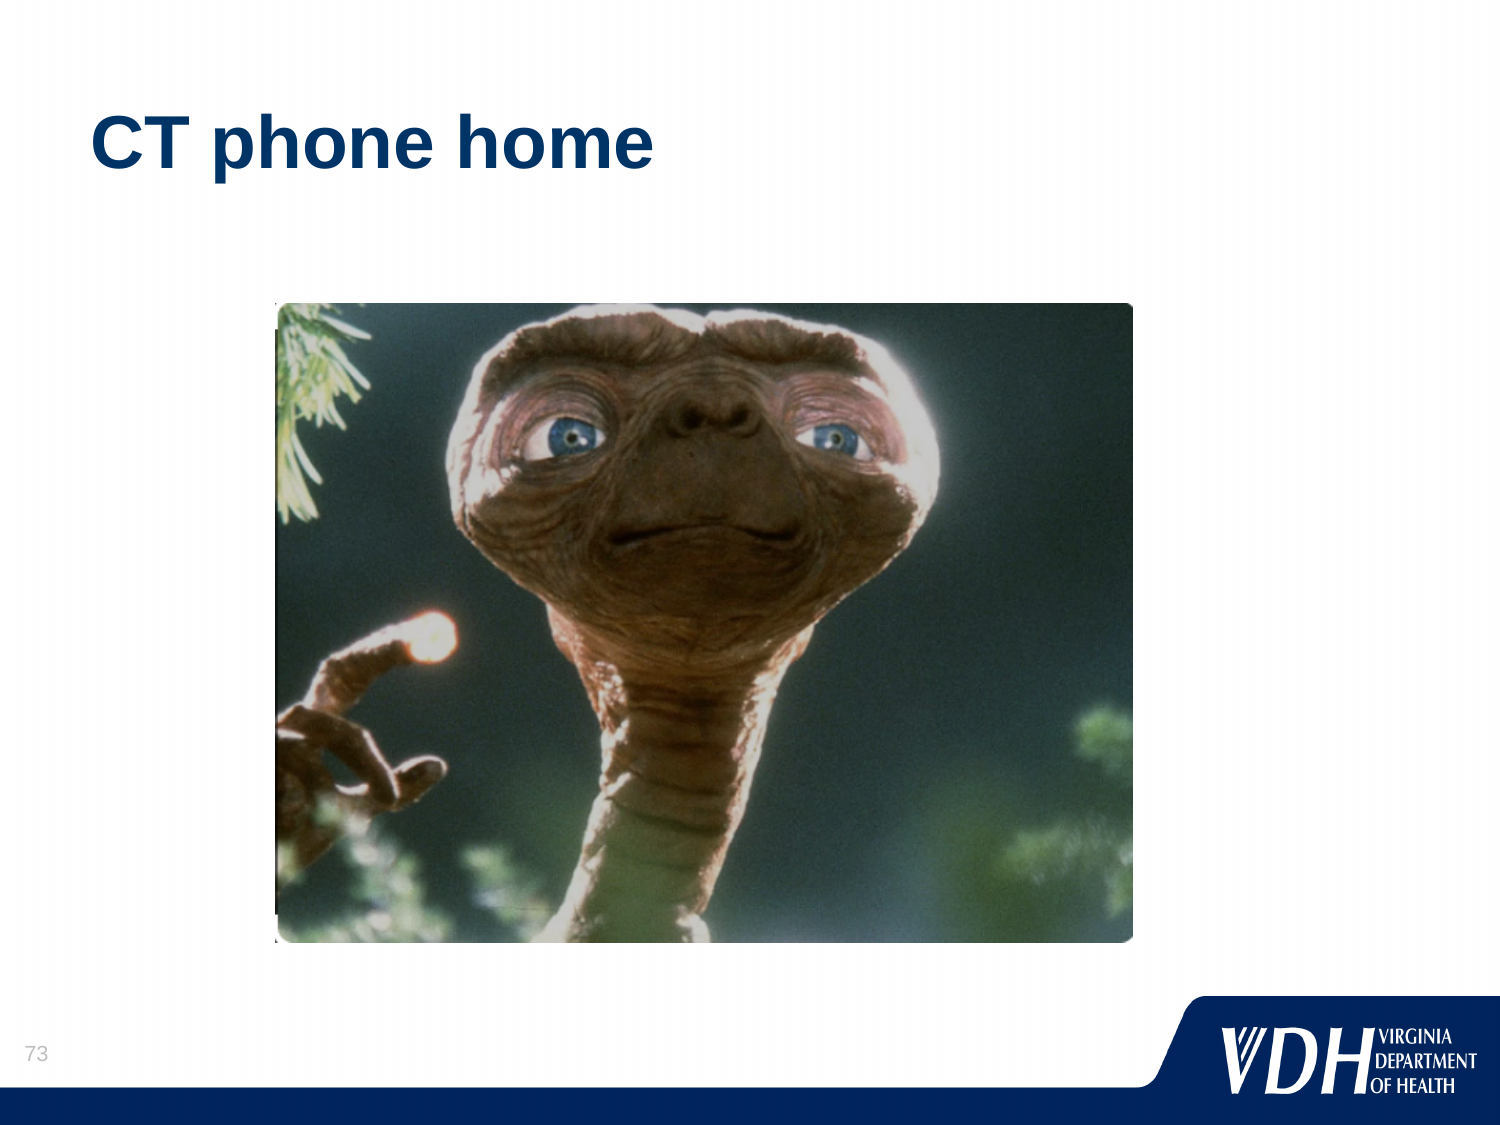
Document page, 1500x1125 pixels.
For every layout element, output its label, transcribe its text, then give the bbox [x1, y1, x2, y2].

slide_number 73 [9, 1025, 104, 1080]
title CT phone home [75, 45, 1425, 233]
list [274, 303, 1134, 943]
picture [0, 0, 1500, 1125]
